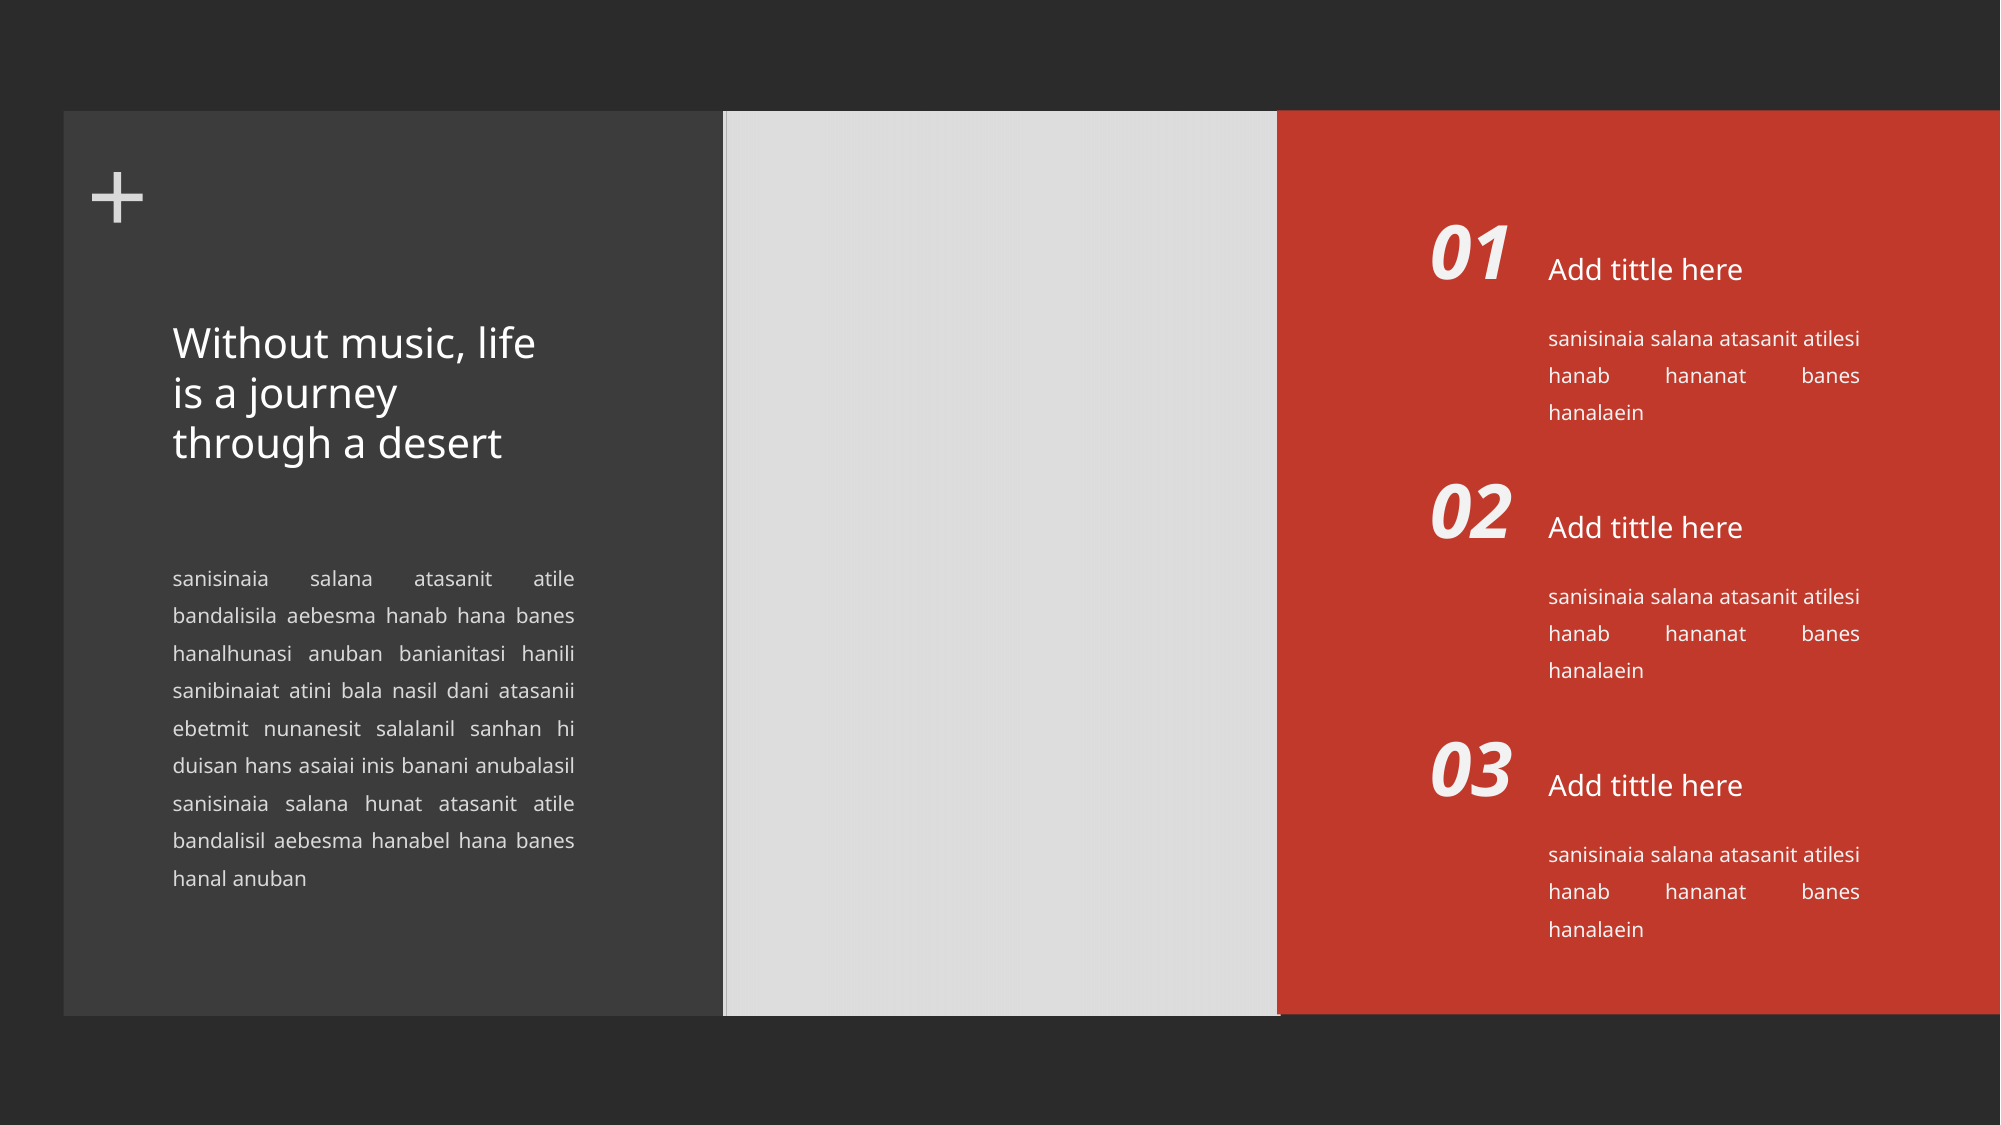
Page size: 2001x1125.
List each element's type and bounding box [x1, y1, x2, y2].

text_box [91, 171, 144, 224]
text_box [1401, 197, 1875, 393]
text_box [1401, 714, 1875, 909]
text_box [1401, 455, 1875, 651]
text_box [57, 109, 724, 1034]
text_box [1276, 109, 2000, 1015]
picture [724, 111, 1281, 1016]
text_box [158, 309, 598, 860]
